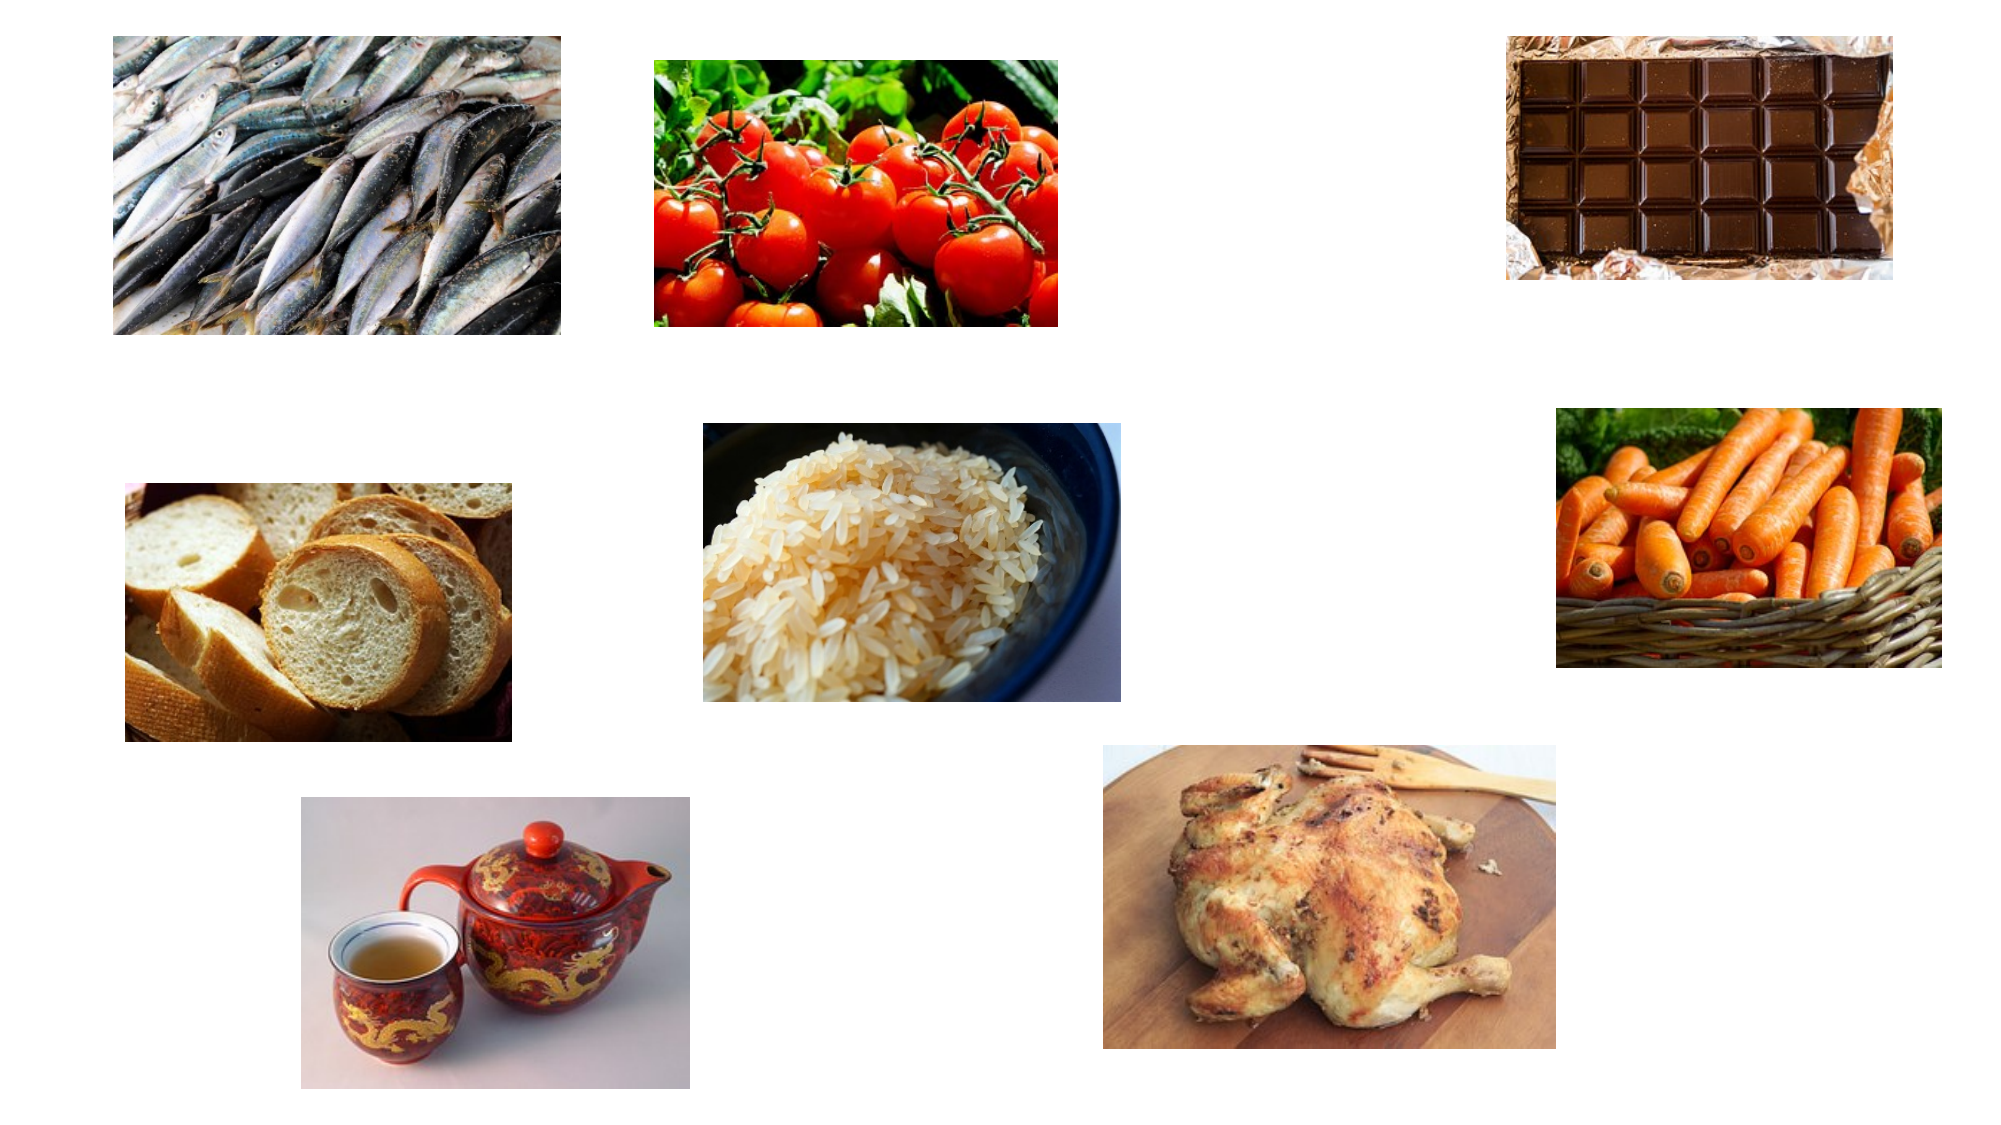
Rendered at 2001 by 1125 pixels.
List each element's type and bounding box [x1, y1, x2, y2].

picture [1555, 408, 1942, 668]
picture [654, 60, 1058, 327]
picture [1102, 745, 1557, 1049]
picture [703, 423, 1121, 702]
picture [301, 797, 690, 1089]
picture [125, 482, 512, 742]
picture [113, 36, 561, 335]
picture [1506, 36, 1893, 280]
